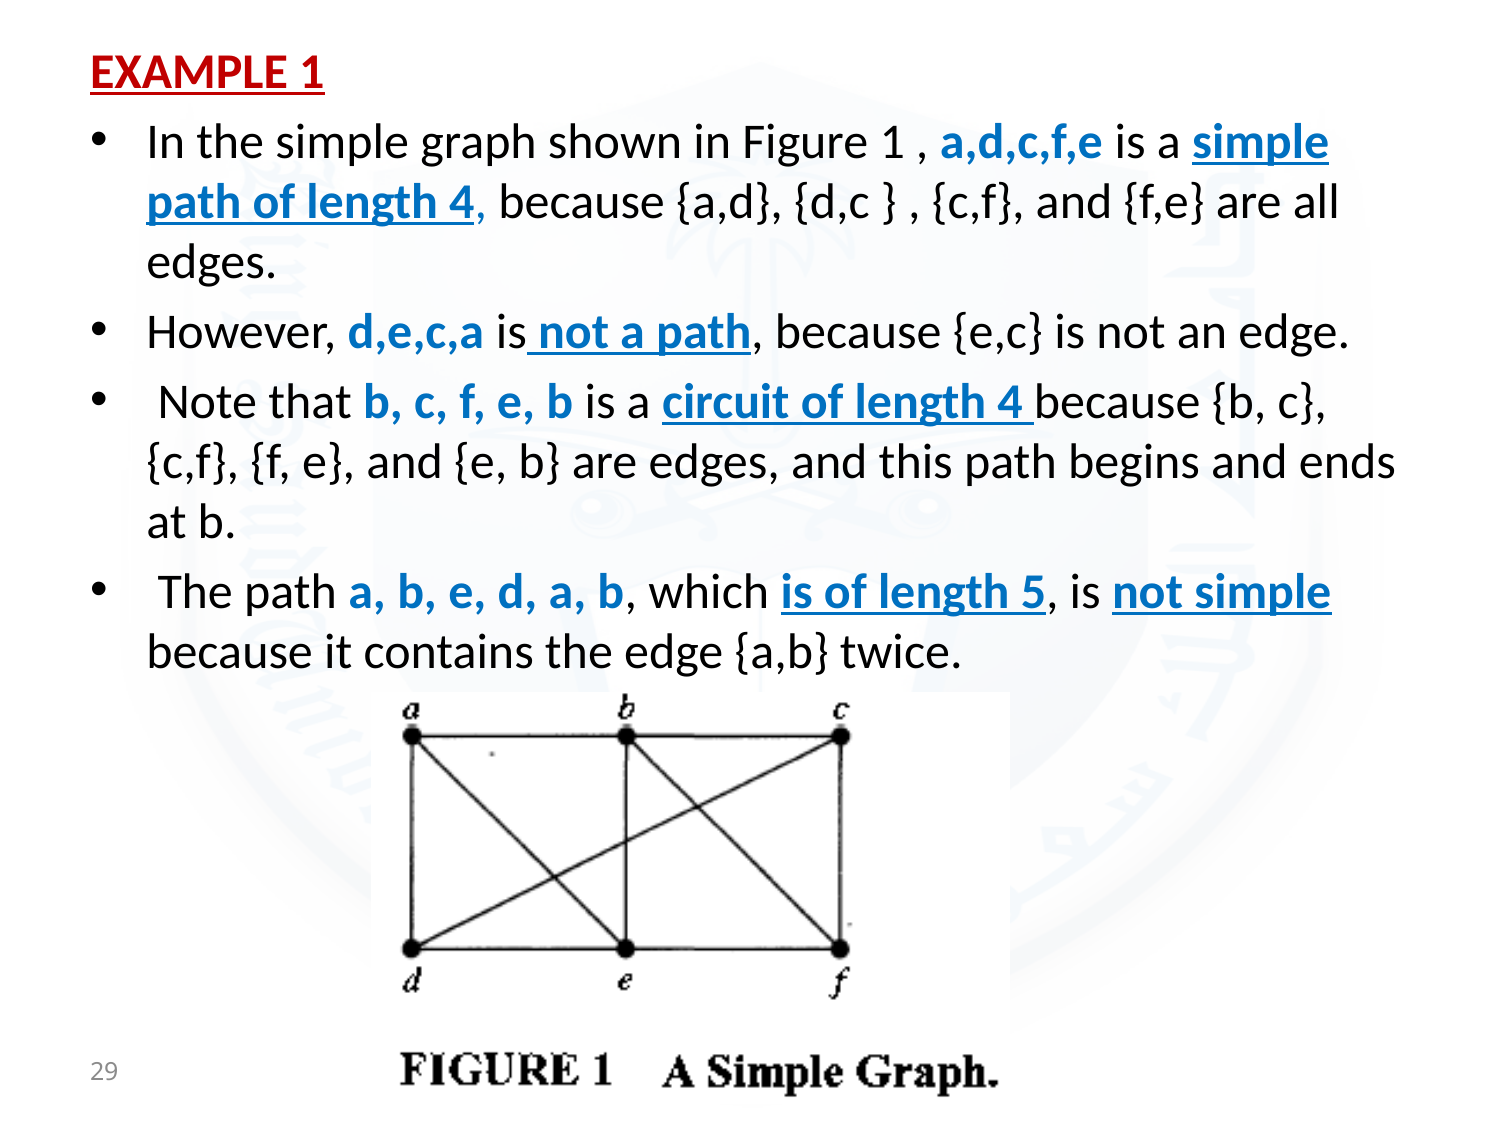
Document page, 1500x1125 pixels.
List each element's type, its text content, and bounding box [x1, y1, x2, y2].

picture [371, 692, 1011, 1104]
slide_number 29 [75, 1042, 366, 1103]
list EXAMPLE 1 In the simple graph shown in Figure 1 , a,d,c,f,e is a simple path of length 4, because {a,d}, {d,c } , {c,f}, and {f,e} are all edges. However, d,e,c,a is not a path, because {e,c} is not an edge. Note that b, c, f, e, b is a circuit of length 4 because {b, c}, {c,f}, {f, e}, and {e, b} are edges, and this path begins and ends at b. The path a, b, e, d, a, b, which is of length 5, is not simple because it contains the edge {a,b} twice. [75, 30, 1425, 1005]
